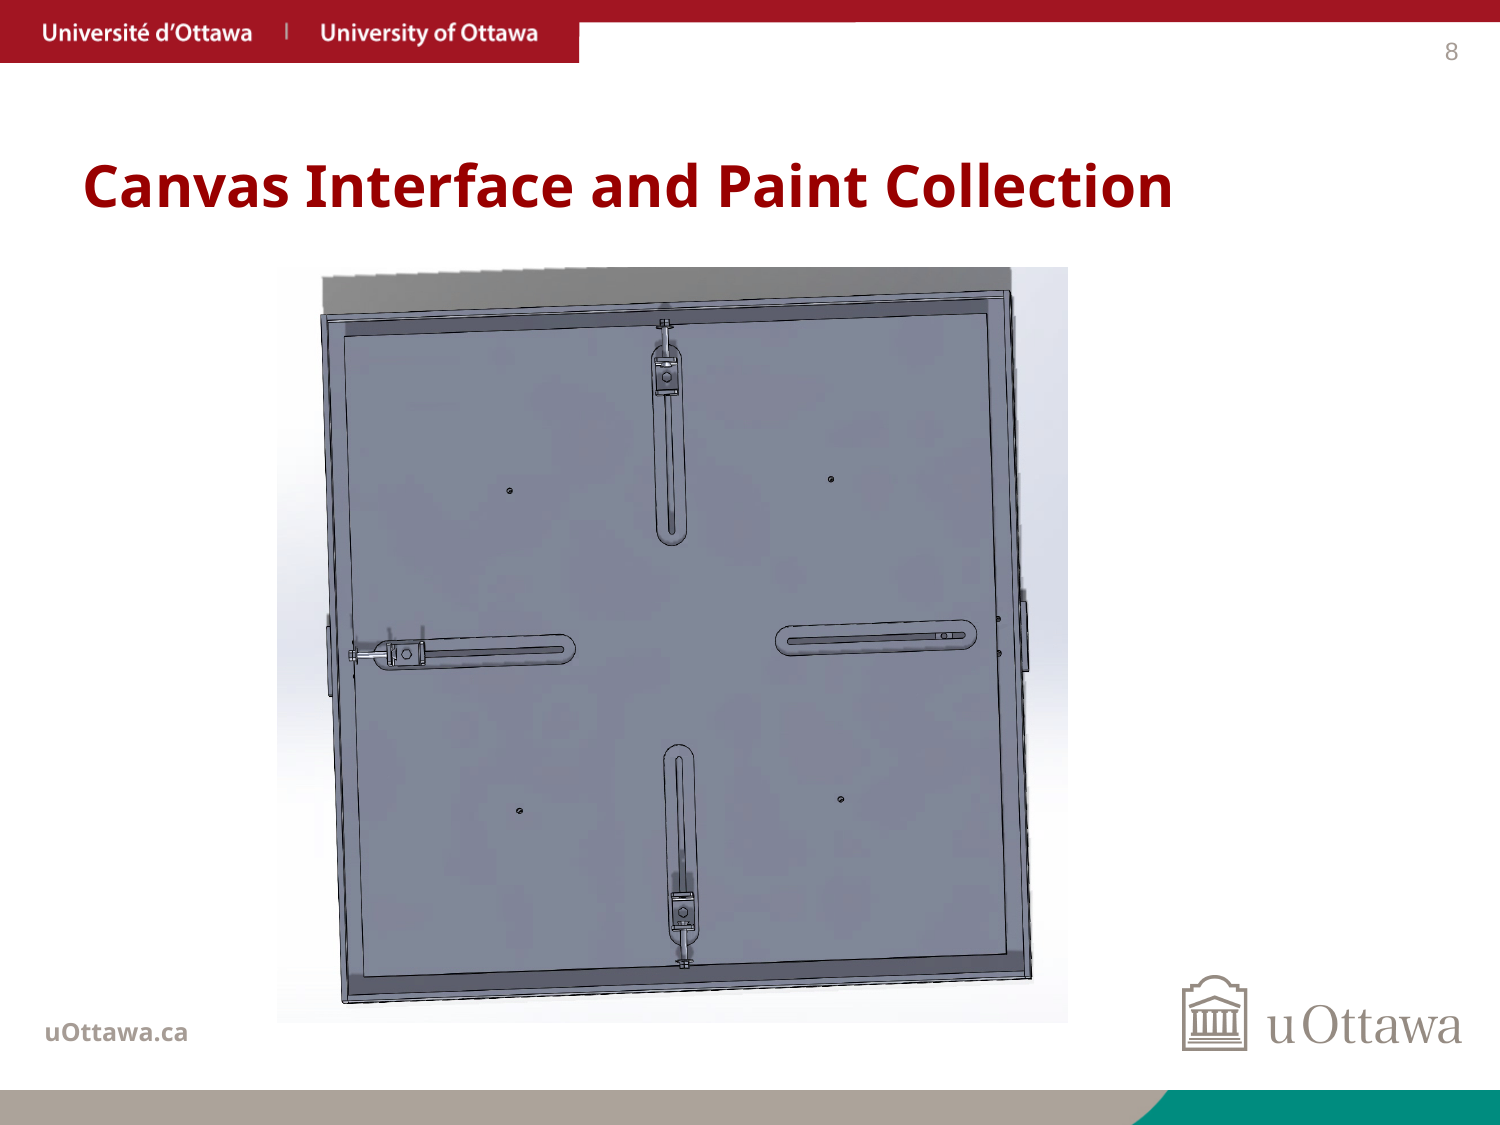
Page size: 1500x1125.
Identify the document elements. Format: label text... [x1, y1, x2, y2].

title Canvas Interface and Paint Collection [67, 113, 1344, 256]
picture [0, 1090, 1500, 1125]
picture [0, 0, 1500, 63]
picture [1182, 975, 1462, 1051]
text_box 8 [1123, 27, 1474, 88]
picture [277, 266, 1068, 1023]
